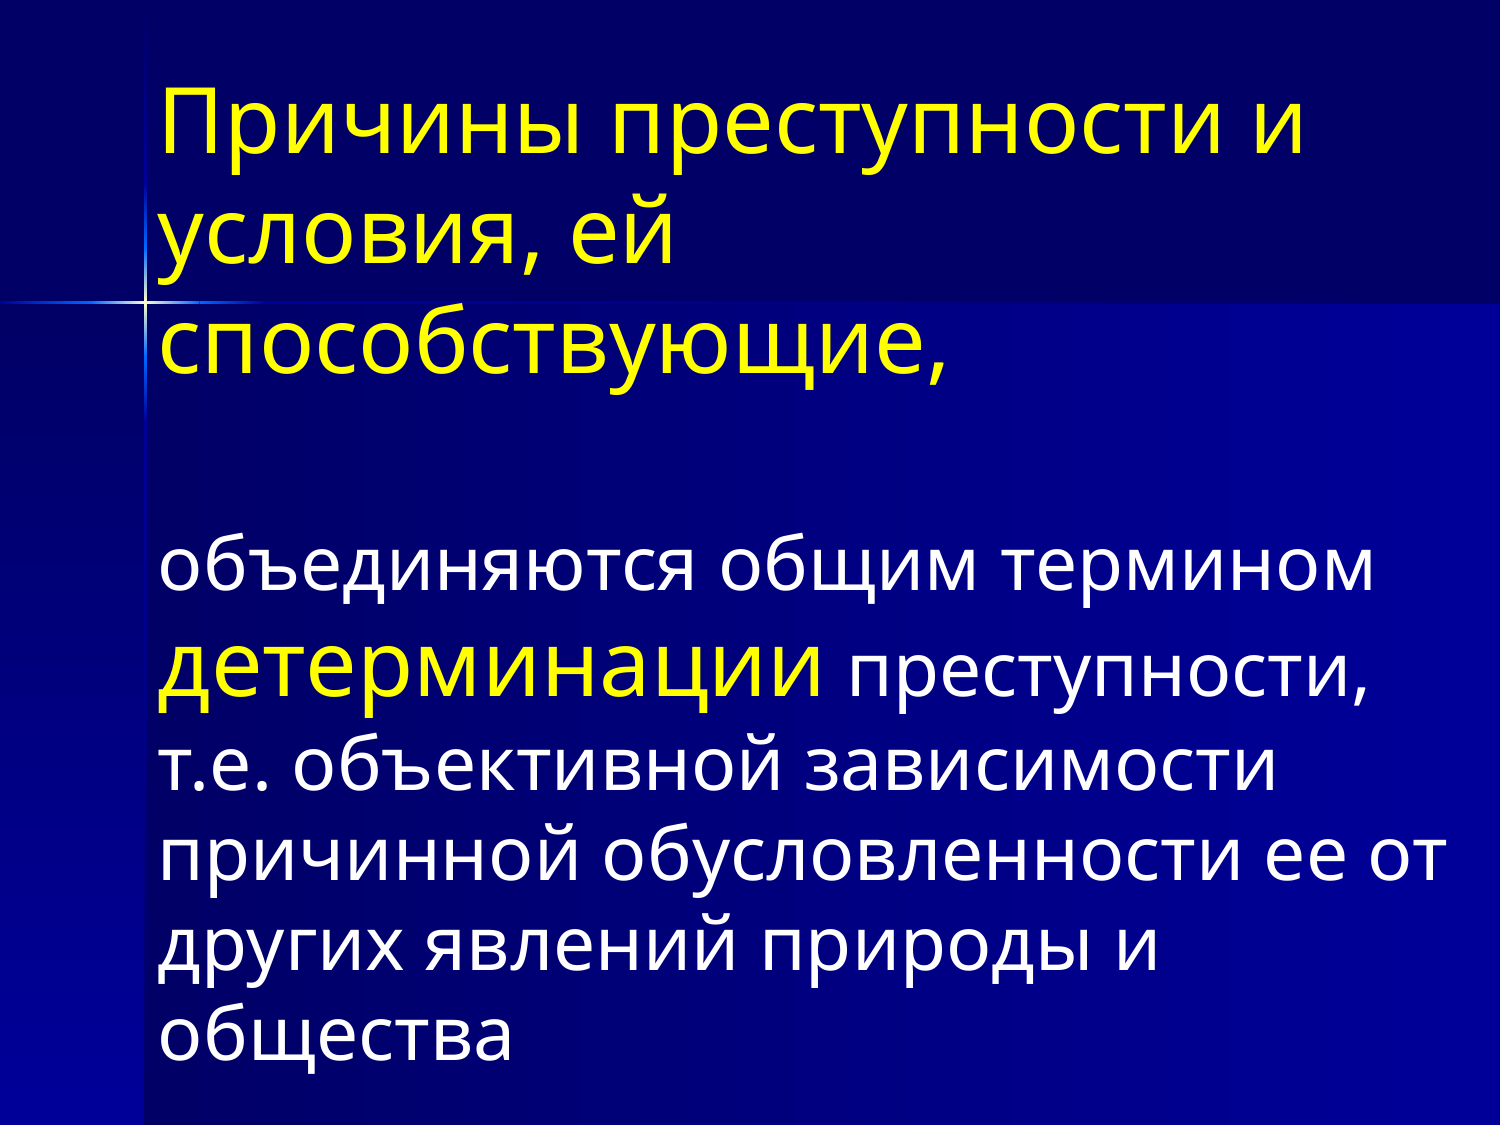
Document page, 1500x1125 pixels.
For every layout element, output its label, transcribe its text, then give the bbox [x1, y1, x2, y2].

subtitle Причины преступности и условия, ей способствующие, объединяются общим термином детерминации преступности, т.е. объективной зависимости причинной обусловленности ее от других явлений природы и общества [142, 54, 1500, 1125]
